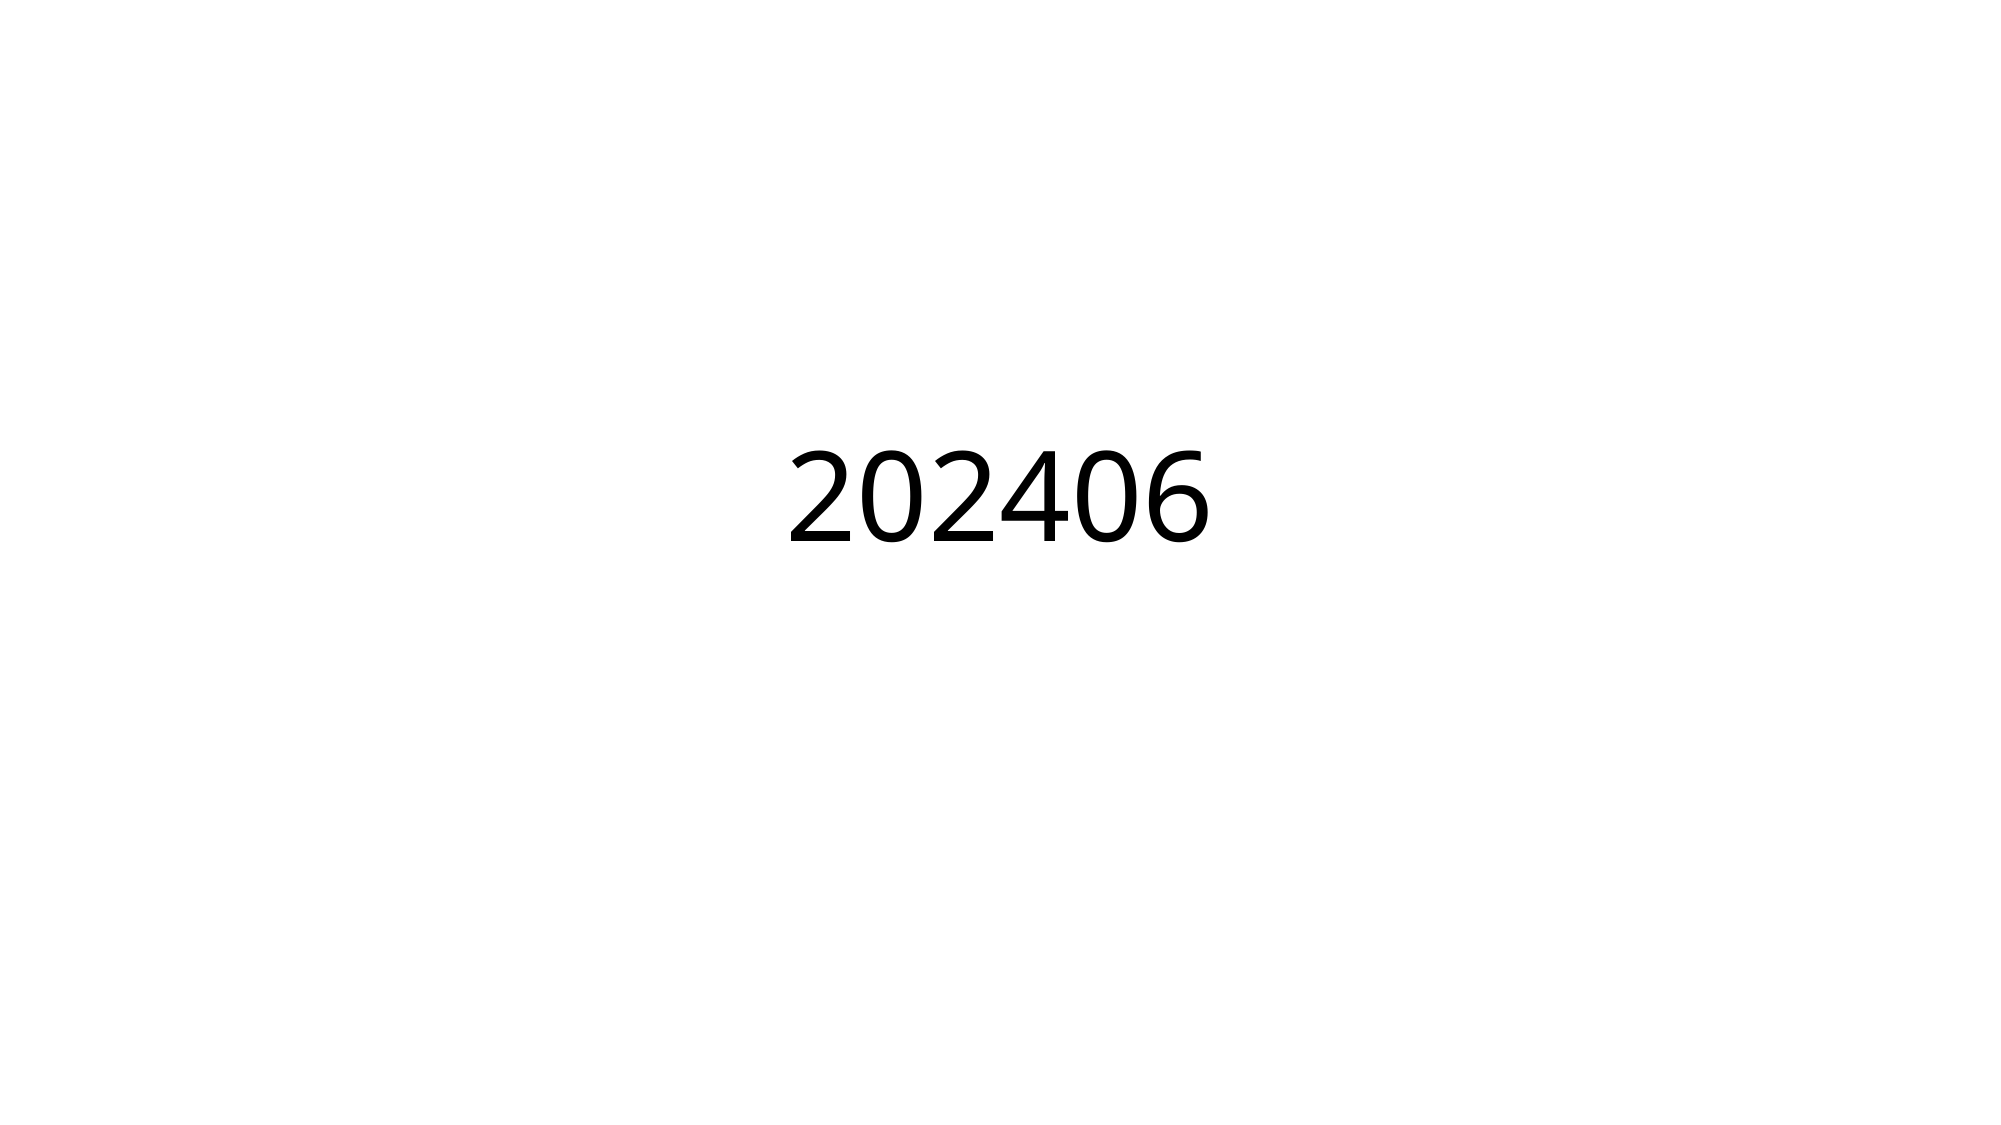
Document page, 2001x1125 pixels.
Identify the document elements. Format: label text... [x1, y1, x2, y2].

title 202406 [249, 184, 1750, 576]
